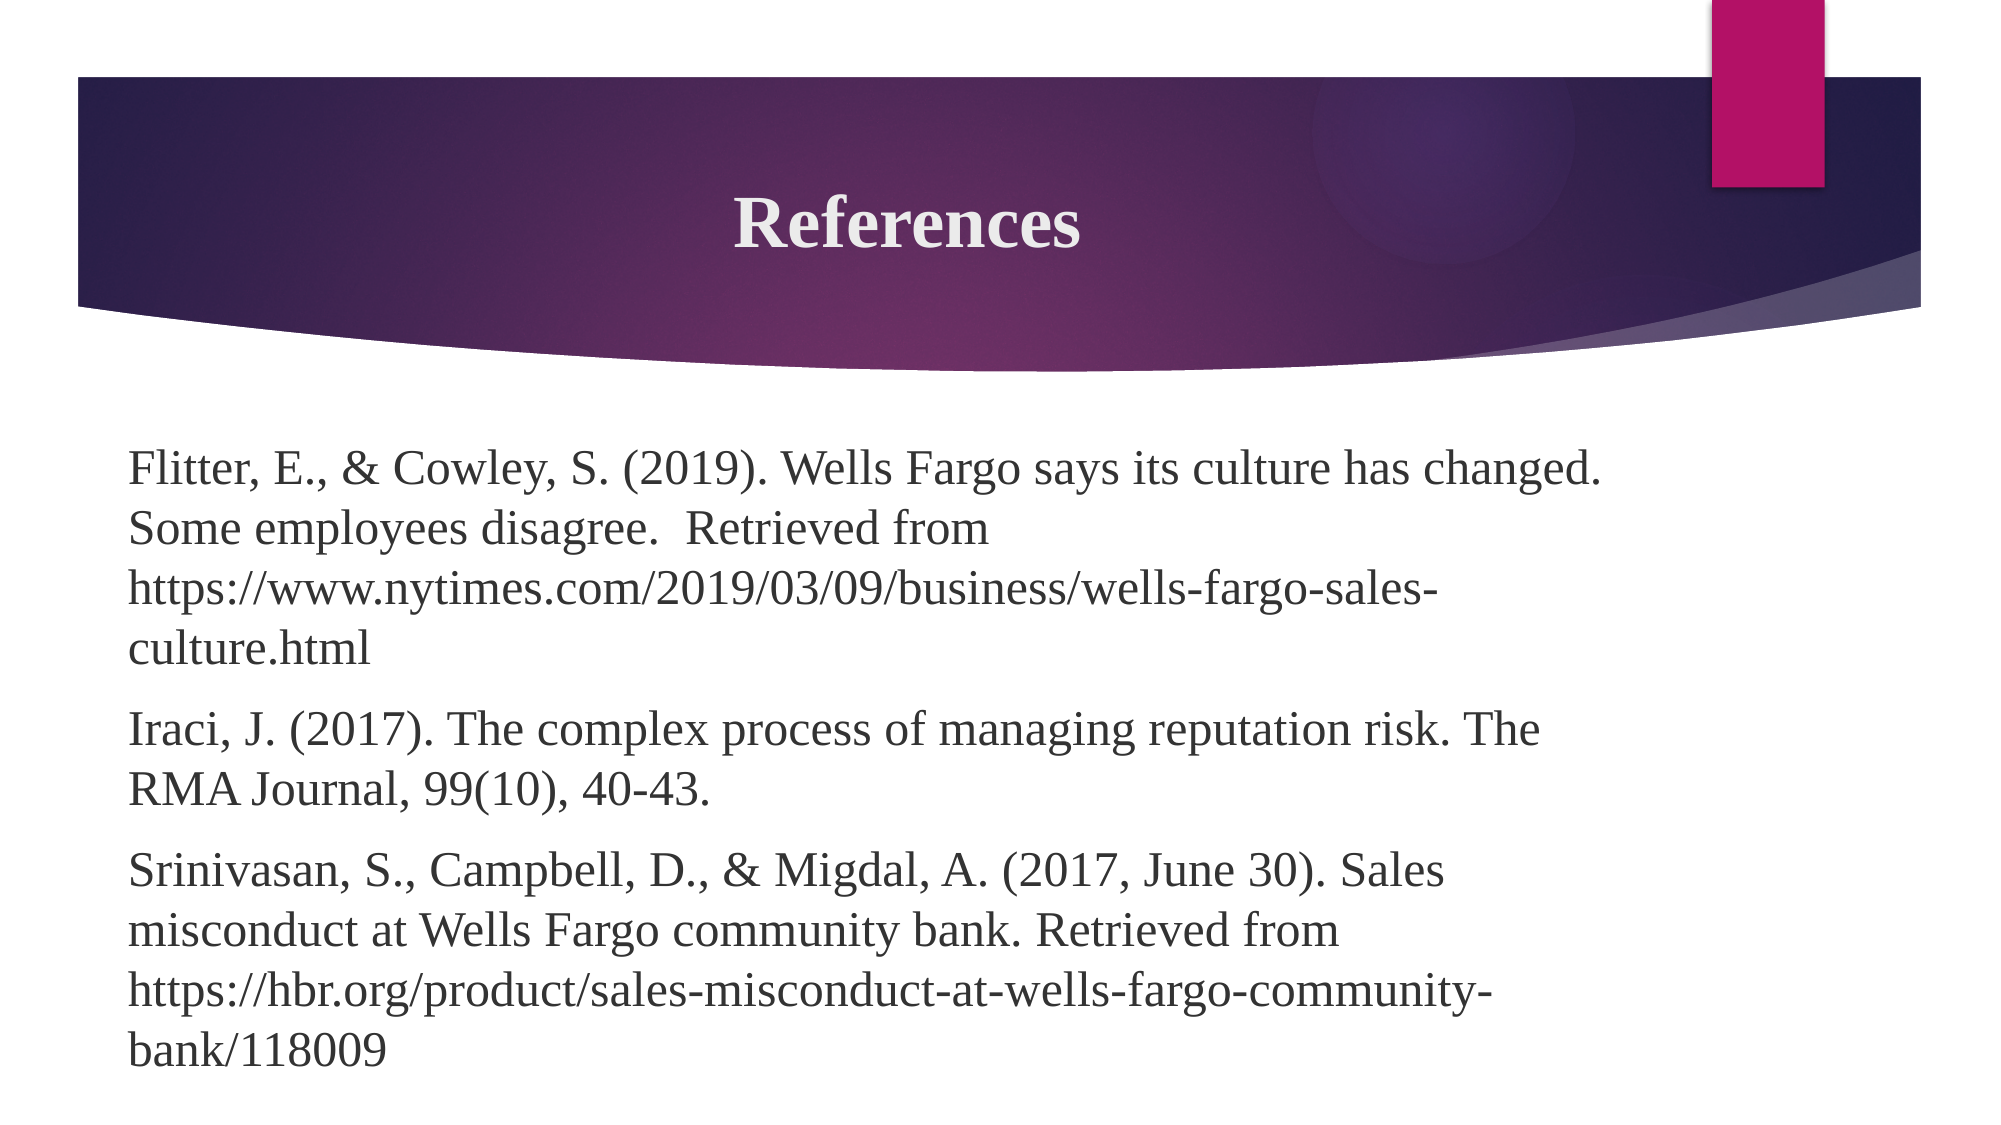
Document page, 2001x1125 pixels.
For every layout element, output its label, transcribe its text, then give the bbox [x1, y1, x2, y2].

title References [189, 159, 1627, 276]
list Flitter, E., & Cowley, S. (2019). Wells Fargo says its culture has changed. Some employees disagree. Retrieved from https://www.nytimes.com/2019/03/09/business/wells-fargo-sales-culture.html Iraci, J. (2017). The complex process of managing reputation risk. The RMA Journal, 99(10), 40-43. Srinivasan, S., Campbell, D., & Migdal, A. (2017, June 30). Sales misconduct at Wells Fargo community bank. Retrieved from https://hbr.org/product/sales-misconduct-at-wells-fargo-community-bank/118009 [112, 427, 1638, 1086]
